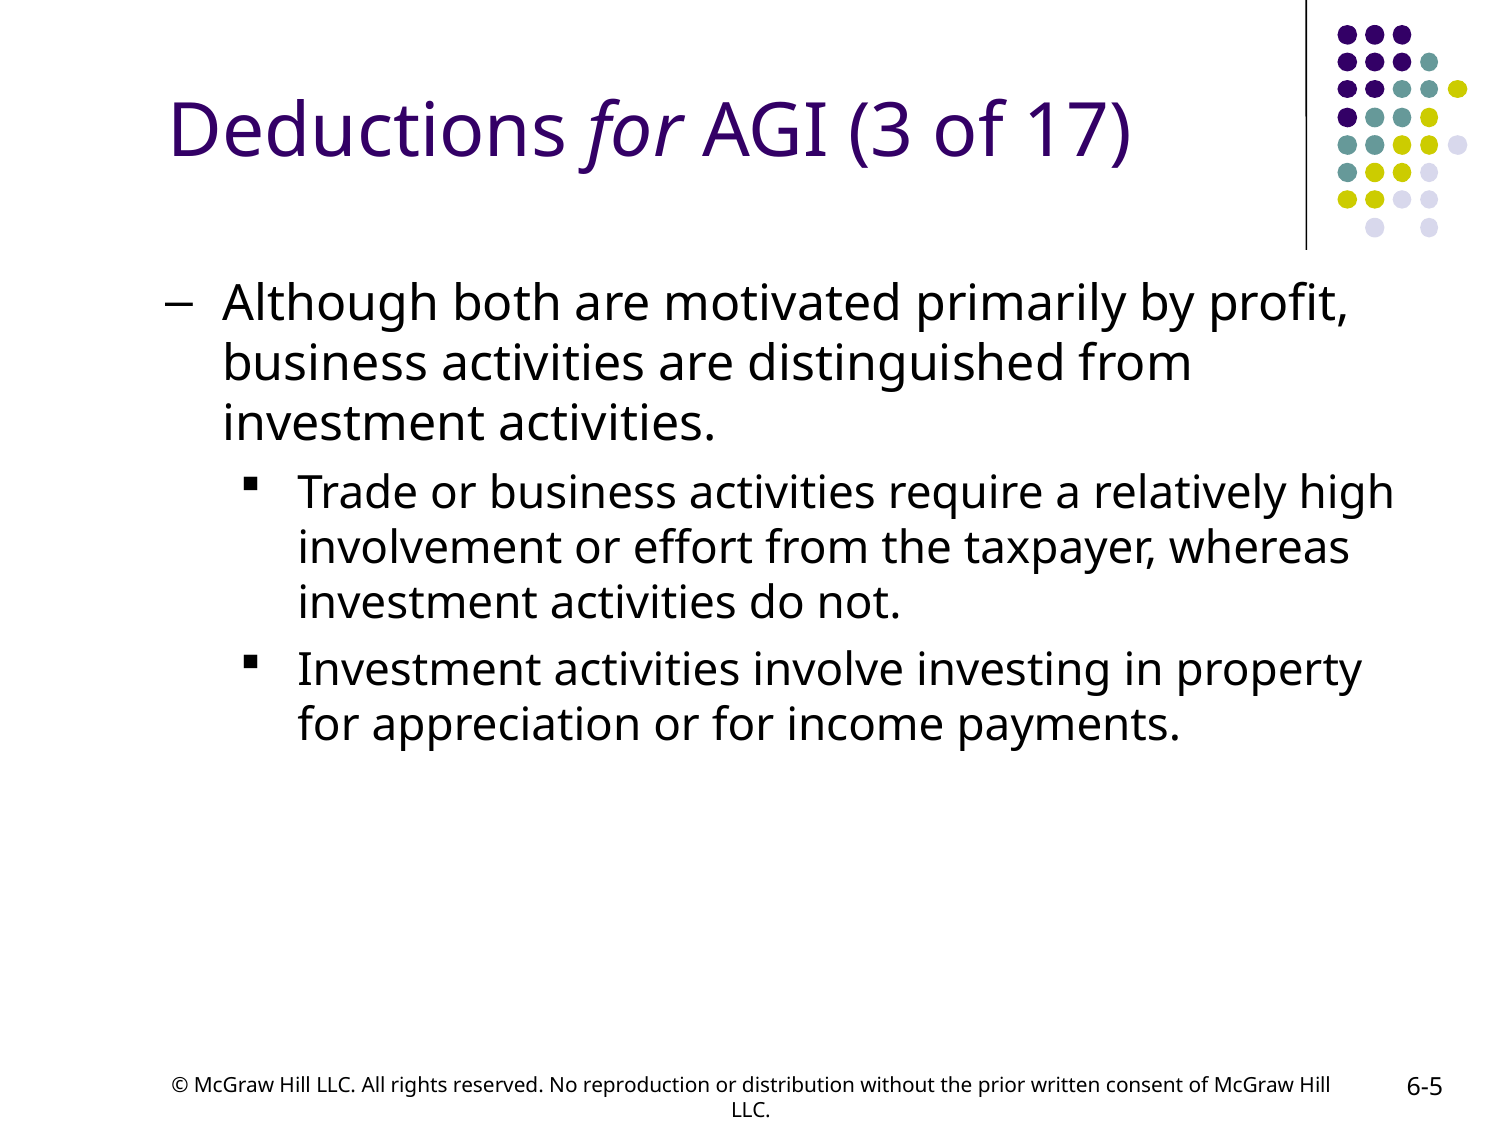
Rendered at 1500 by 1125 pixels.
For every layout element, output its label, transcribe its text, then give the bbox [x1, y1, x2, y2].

list Although both are motivated primarily by profit, business activities are distinguished from investment activities. Trade or business activities require a relatively high involvement or effort from the taxpayer, whereas investment activities do not. Investment activities involve investing in property for appreciation or for income payments. [75, 262, 1425, 1038]
title Deductions for AGI (3 of 17) [25, 24, 1275, 228]
